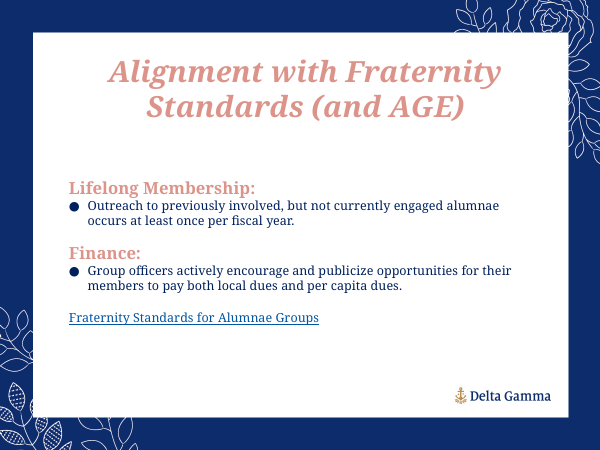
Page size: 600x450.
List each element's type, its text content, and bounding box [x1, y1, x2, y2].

text_box Lifelong Membership: Outreach to previously involved, but not currently engaged alumnae occurs at least once per fiscal year. Finance: Group officers actively encourage and publicize opportunities for their members to pay both local dues and per capita dues. Fraternity Standards for Alumnae Groups [53, 163, 546, 380]
text_box Alignment with Fraternity Standards (and AGE) [59, 37, 552, 138]
picture [0, 0, 600, 450]
